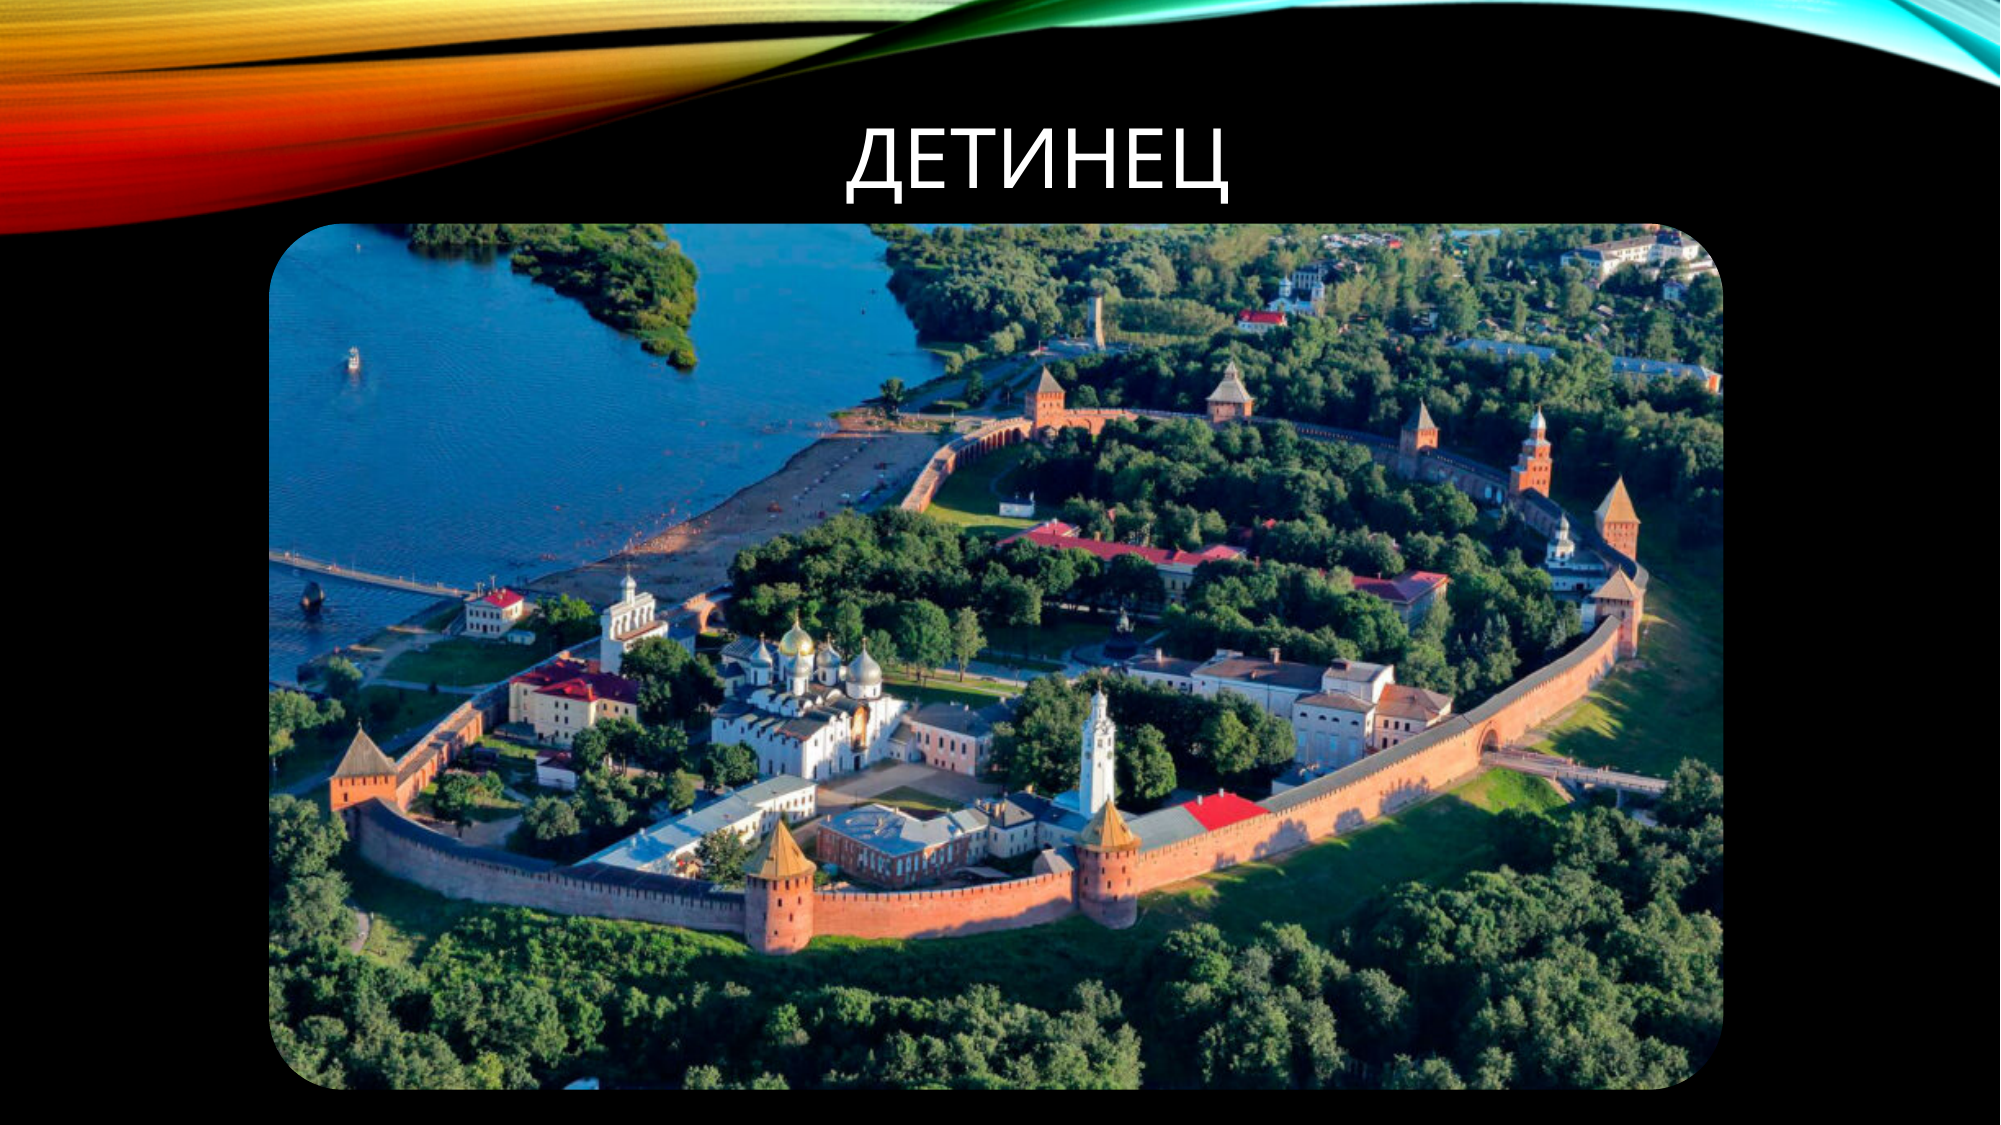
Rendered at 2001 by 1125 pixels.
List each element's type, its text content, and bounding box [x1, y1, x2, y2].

title детинец [631, 57, 1267, 223]
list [268, 223, 1724, 1090]
picture [0, 0, 2000, 237]
